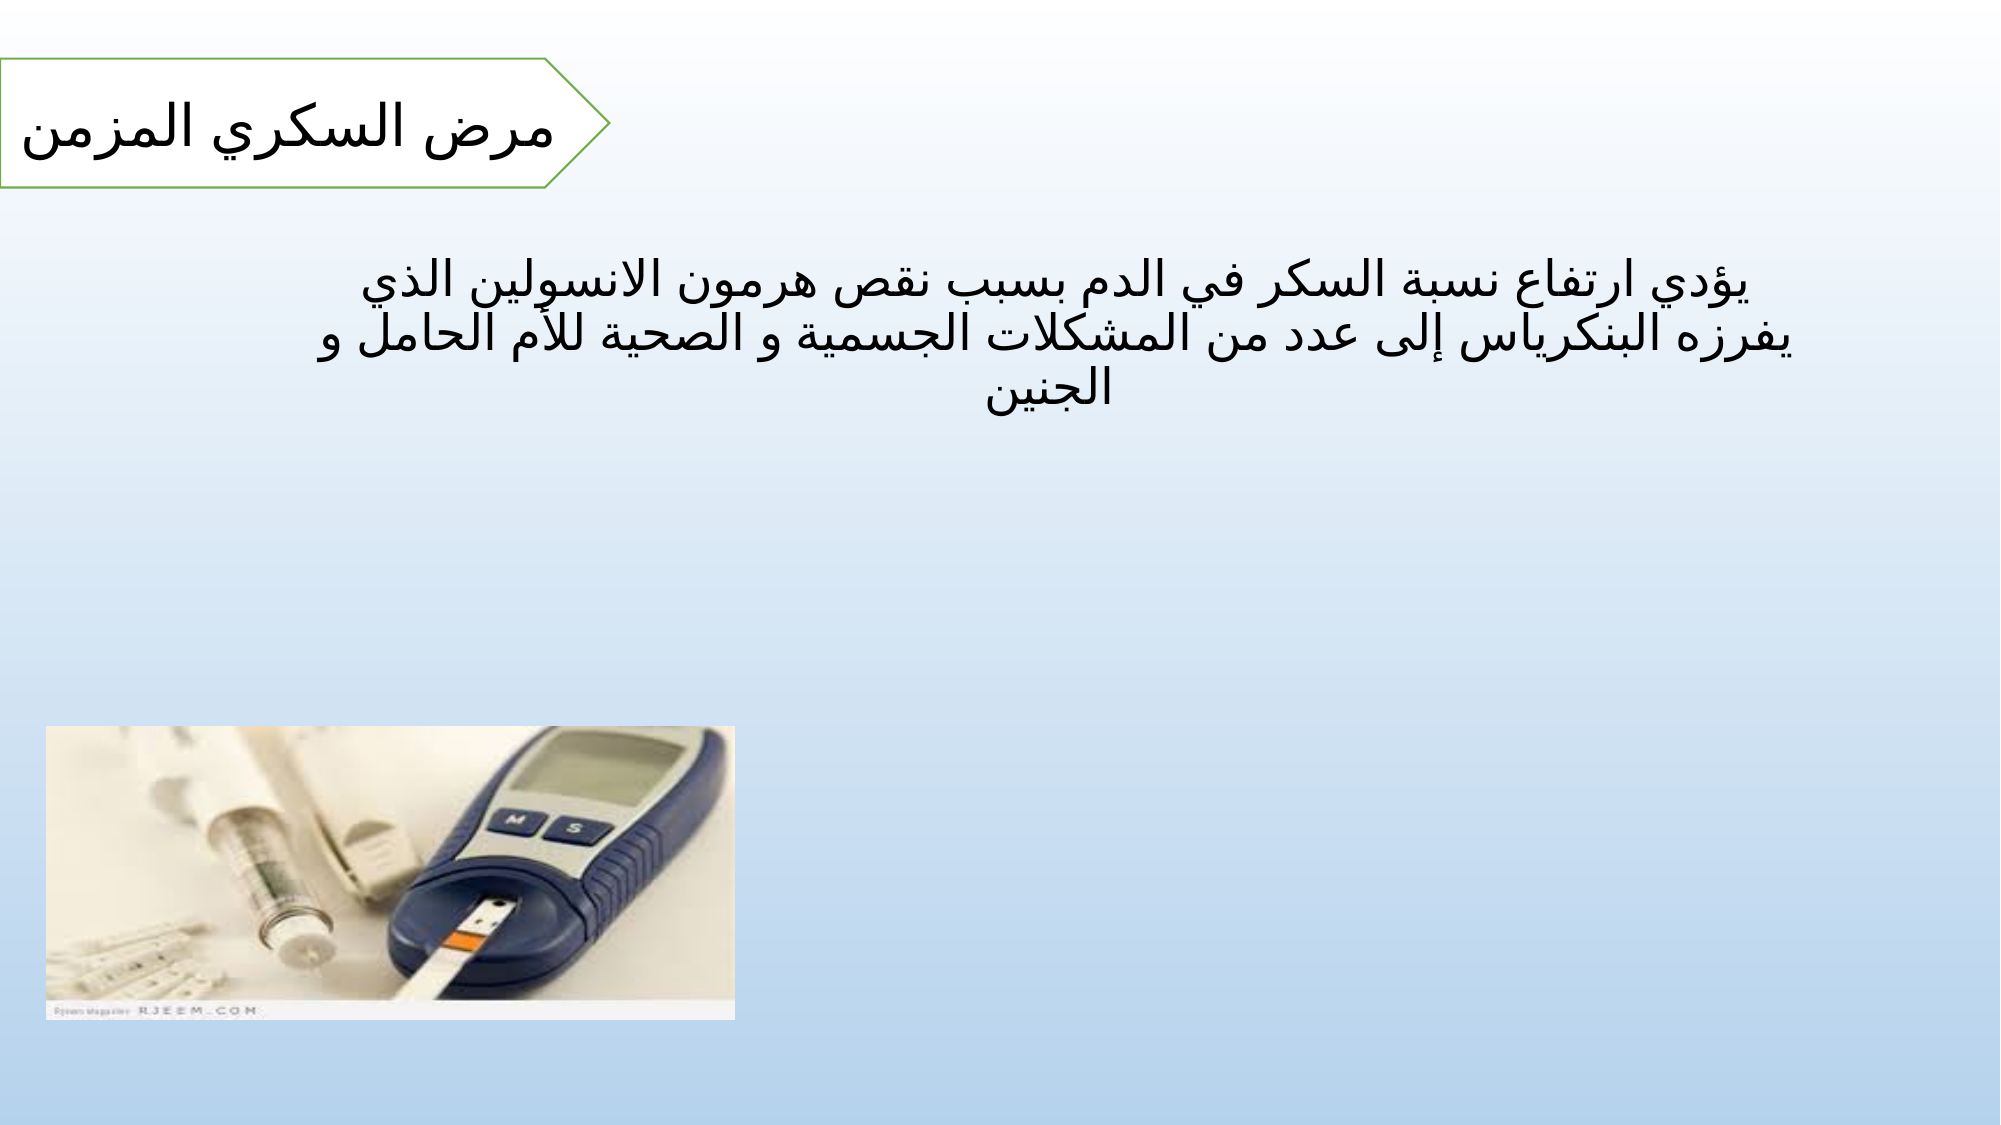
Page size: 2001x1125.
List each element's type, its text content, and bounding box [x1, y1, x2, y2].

picture [46, 726, 735, 1020]
text_box مرض السكري المزمن [0, 57, 611, 189]
subtitle يؤدي ارتفاع نسبة السكر في الدم بسبب نقص هرمون الانسولين الذي يفرزه البنكرياس إلى عدد من المشكلات الجسمية و الصحية للأم الحامل و الجنين [300, 246, 1813, 925]
